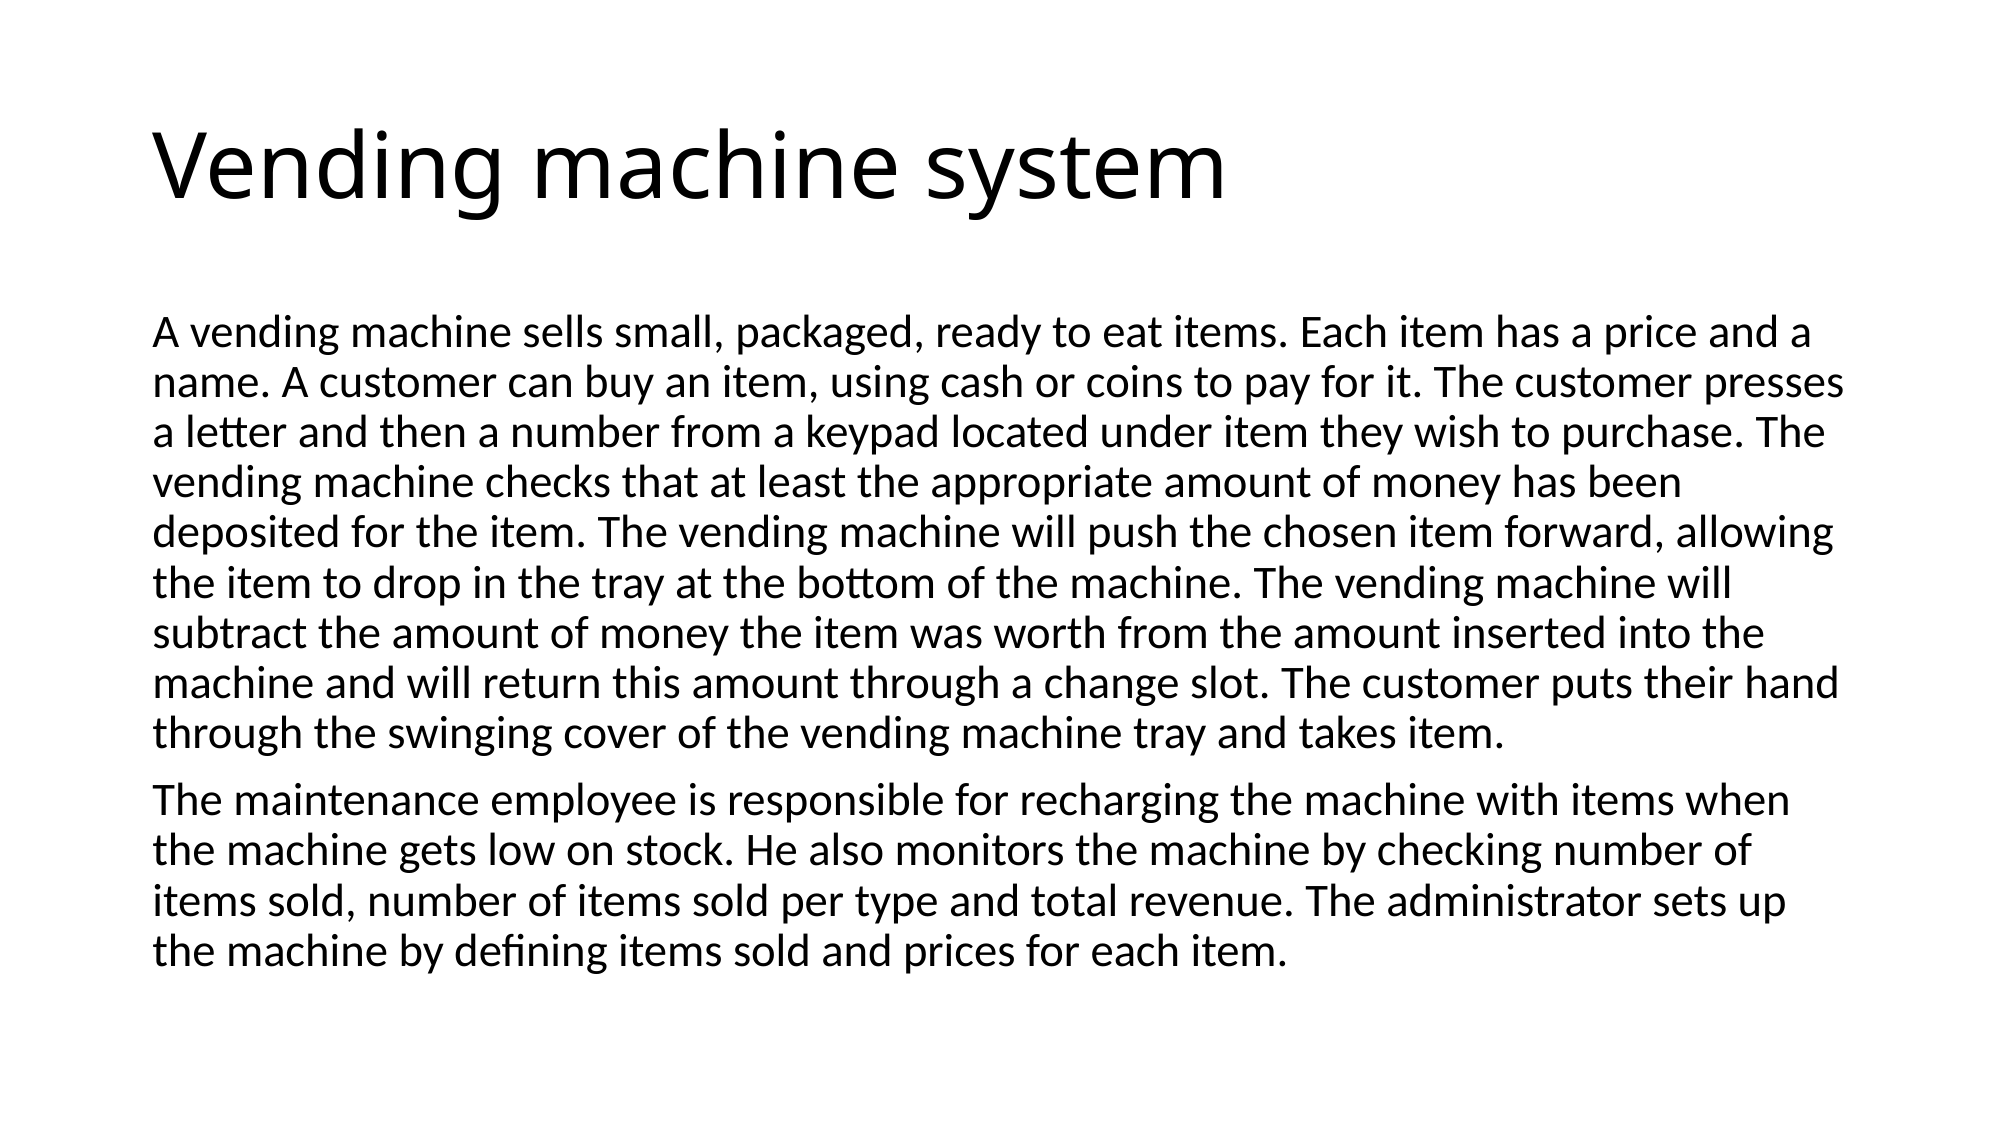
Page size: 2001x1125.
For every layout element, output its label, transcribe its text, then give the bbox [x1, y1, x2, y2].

title Vending machine system [137, 59, 1863, 278]
list A vending machine sells small, packaged, ready to eat items. Each item has a price and a name. A customer can buy an item, using cash or coins to pay for it. The customer presses a letter and then a number from a keypad located under item they wish to purchase. The vending machine checks that at least the appropriate amount of money has been deposited for the item. The vending machine will push the chosen item forward, allowing the item to drop in the tray at the bottom of the machine. The vending machine will subtract the amount of money the item was worth from the amount inserted into the machine and will return this amount through a change slot. The customer puts their hand through the swinging cover of the vending machine tray and takes item. The maintenance employee is responsible for recharging the machine with items when the machine gets low on stock. He also monitors the machine by checking number of items sold, number of items sold per type and total revenue. The administrator sets up the machine by defining items sold and prices for each item. [137, 299, 1863, 1014]
